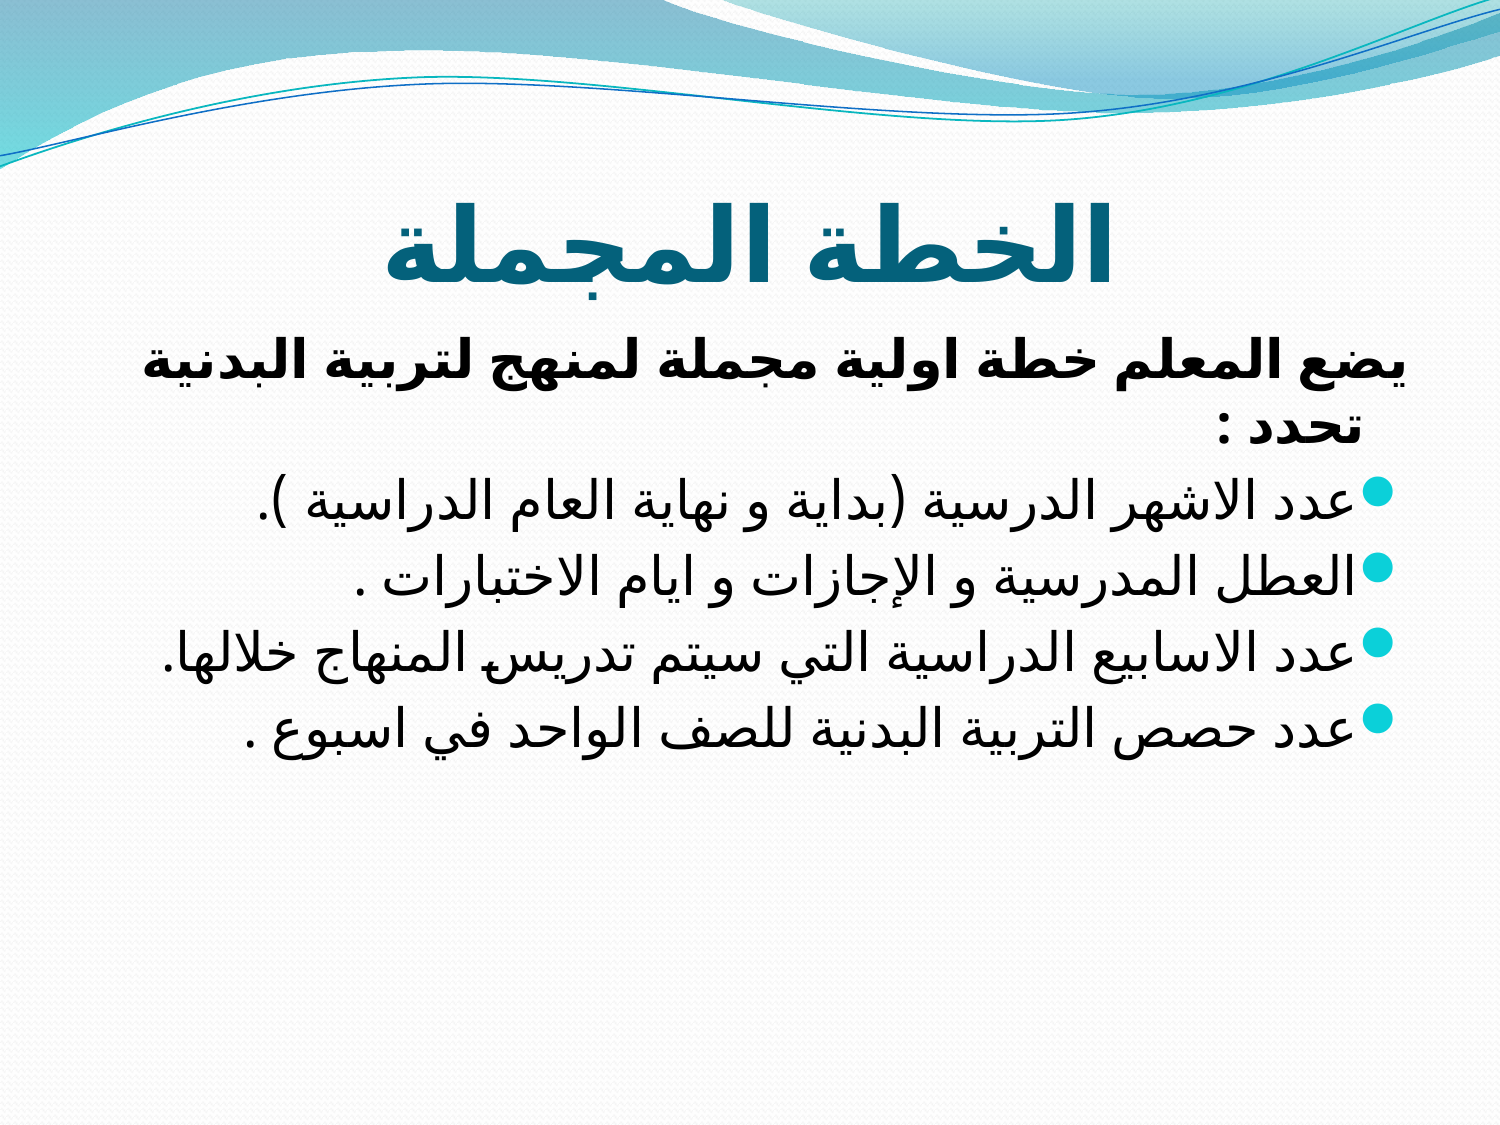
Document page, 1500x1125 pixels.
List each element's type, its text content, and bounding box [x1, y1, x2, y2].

title الخطة المجملة [75, 115, 1425, 303]
list يضع المعلم خطة اولية مجملة لمنهج لتربية البدنية تحدد : عدد الاشهر الدرسية (بداية و نهاية العام الدراسية ). العطل المدرسية و الإجازات و ايام الاختبارات . عدد الاسابيع الدراسية التي سيتم تدريس المنهاج خلالها. عدد حصص التربية البدنية للصف الواحد في اسبوع . [75, 317, 1425, 1038]
